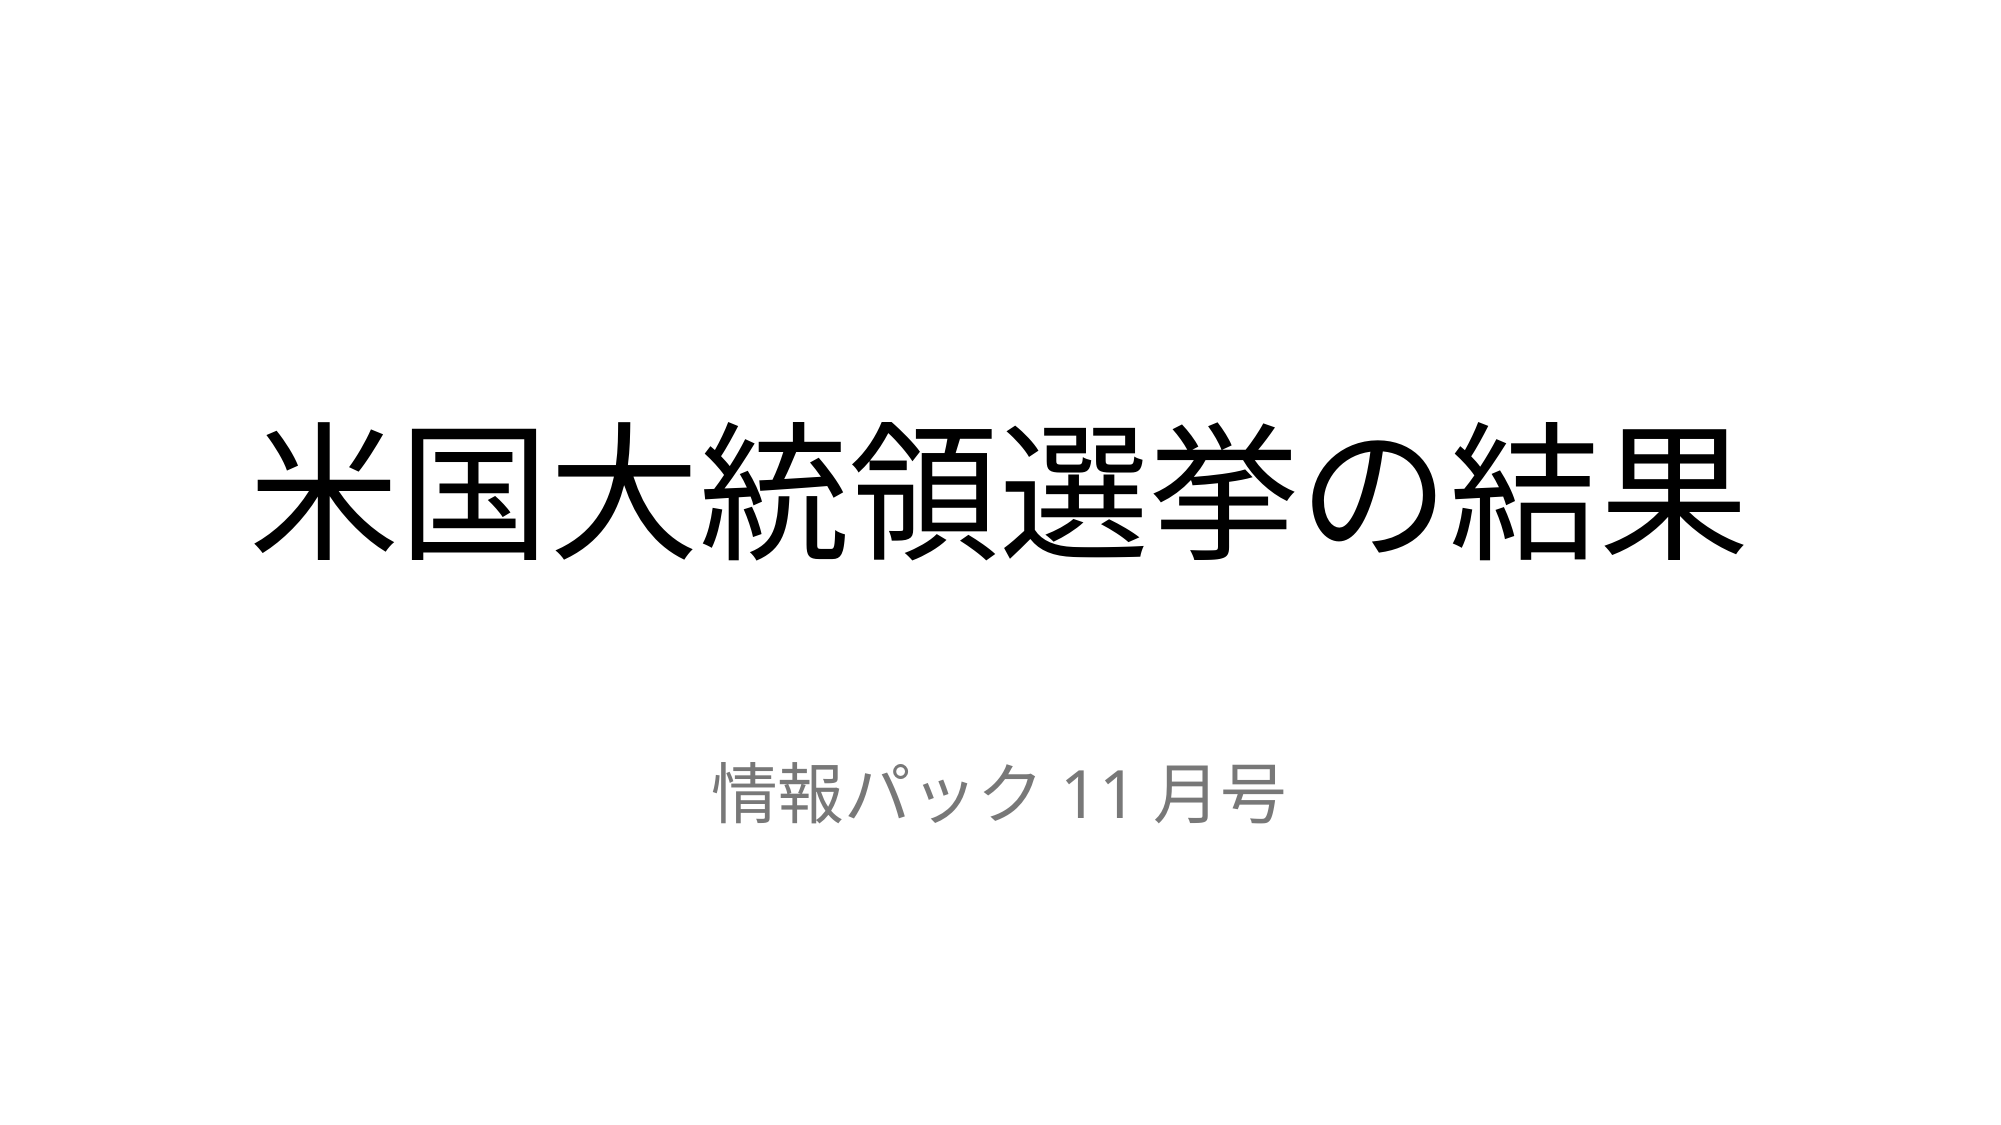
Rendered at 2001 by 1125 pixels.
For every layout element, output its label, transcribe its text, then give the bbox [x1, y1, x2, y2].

title 米国大統領選挙の結果 [137, 155, 1863, 589]
list 情報パック11月号 [136, 752, 1862, 999]
